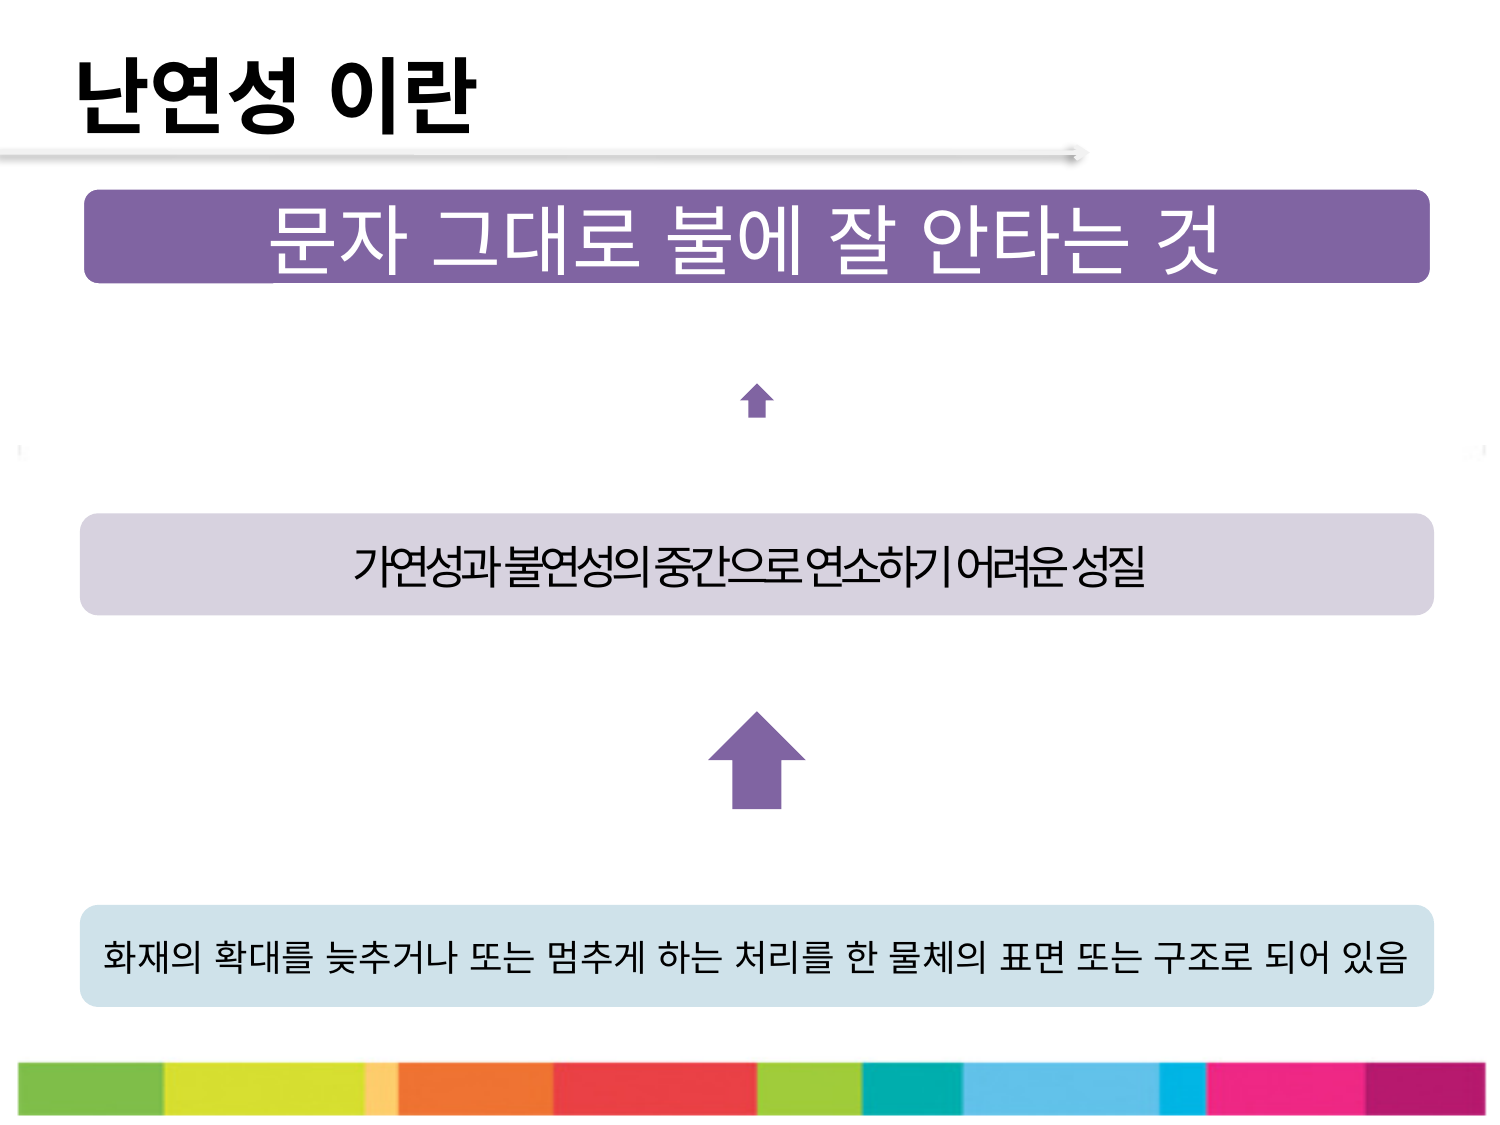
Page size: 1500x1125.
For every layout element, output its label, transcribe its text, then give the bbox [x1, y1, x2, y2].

picture [0, 445, 1500, 1125]
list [81, 187, 1433, 1006]
title 난연성 이란 [58, 0, 1409, 188]
